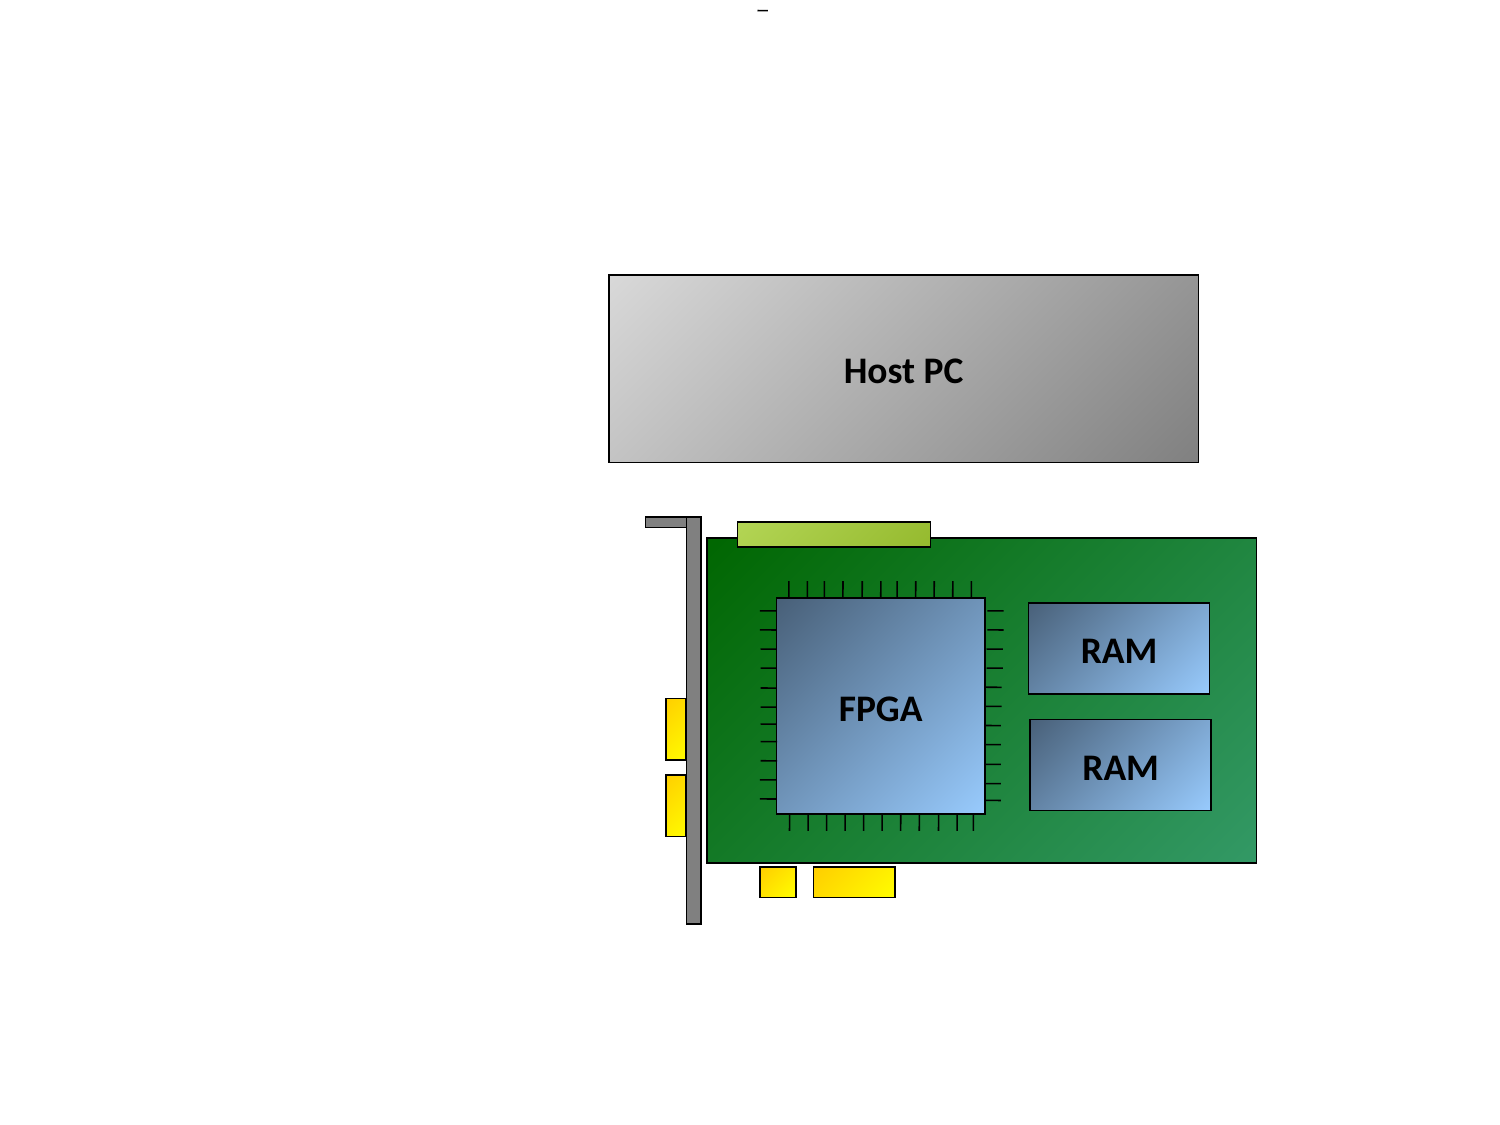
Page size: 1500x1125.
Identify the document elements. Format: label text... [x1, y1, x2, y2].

text_box [686, 517, 702, 924]
text_box [665, 698, 686, 761]
text_box [706, 537, 1257, 863]
text_box [665, 775, 686, 837]
text_box RAM [1030, 719, 1212, 811]
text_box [759, 580, 1004, 832]
text_box [813, 866, 896, 898]
text_box [759, 866, 797, 898]
text_box RAM [1028, 602, 1210, 694]
text_box [645, 517, 687, 528]
text_box Host PC [608, 275, 1199, 463]
text_box [737, 522, 931, 548]
